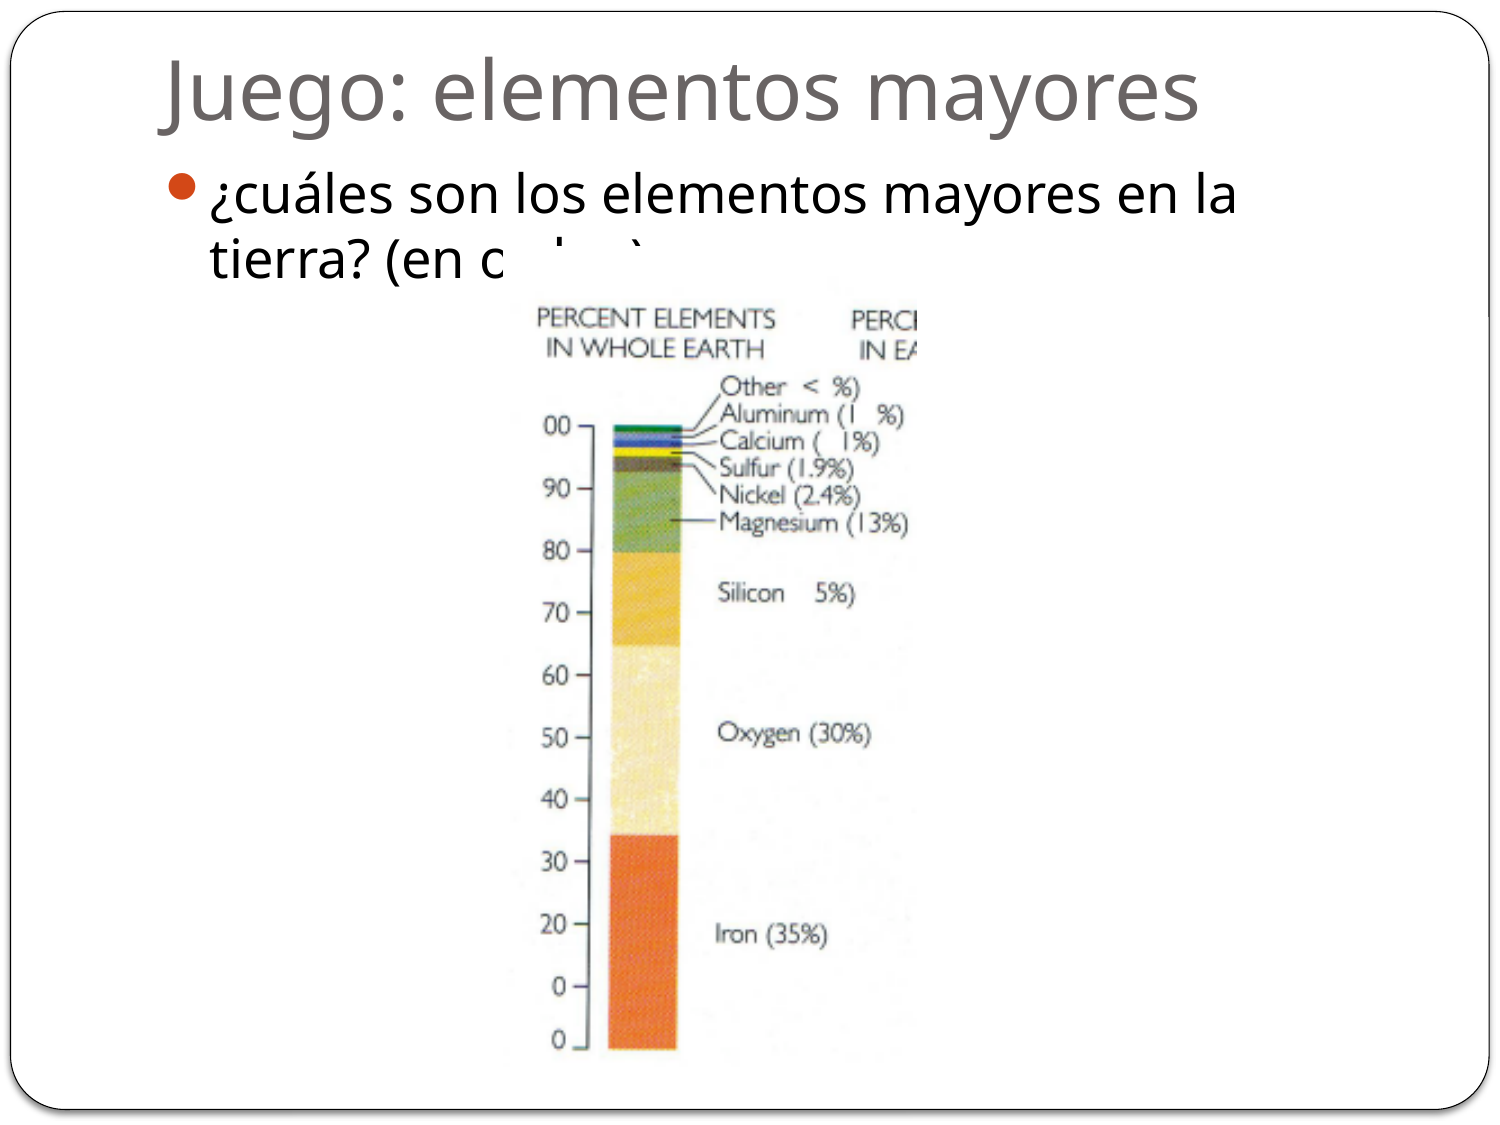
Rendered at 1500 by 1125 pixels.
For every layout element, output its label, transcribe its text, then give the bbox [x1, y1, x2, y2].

title Juego: elementos mayores [150, 0, 1425, 152]
picture [503, 245, 917, 1067]
list ¿cuáles son los elementos mayores en la tierra? (en orden) [150, 152, 1425, 903]
